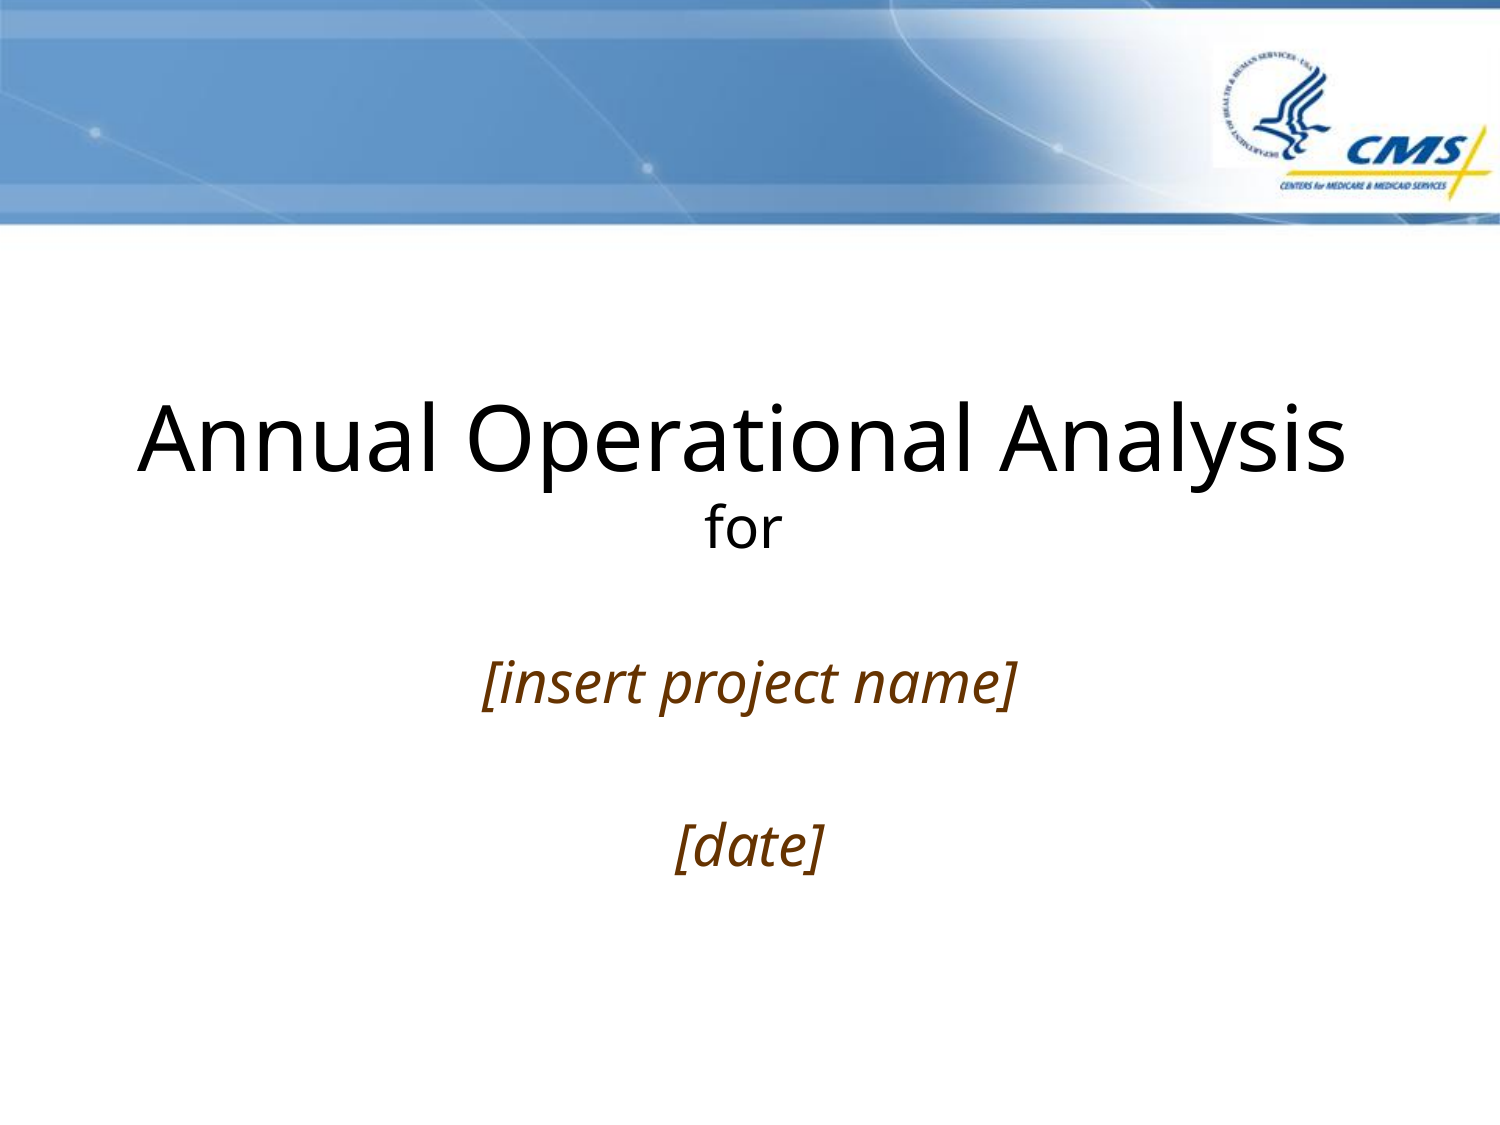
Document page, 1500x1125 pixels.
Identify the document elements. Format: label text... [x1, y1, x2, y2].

picture [0, 0, 1500, 1125]
title Annual Operational Analysis for [99, 349, 1388, 591]
subtitle [insert project name] [date] [224, 637, 1276, 926]
